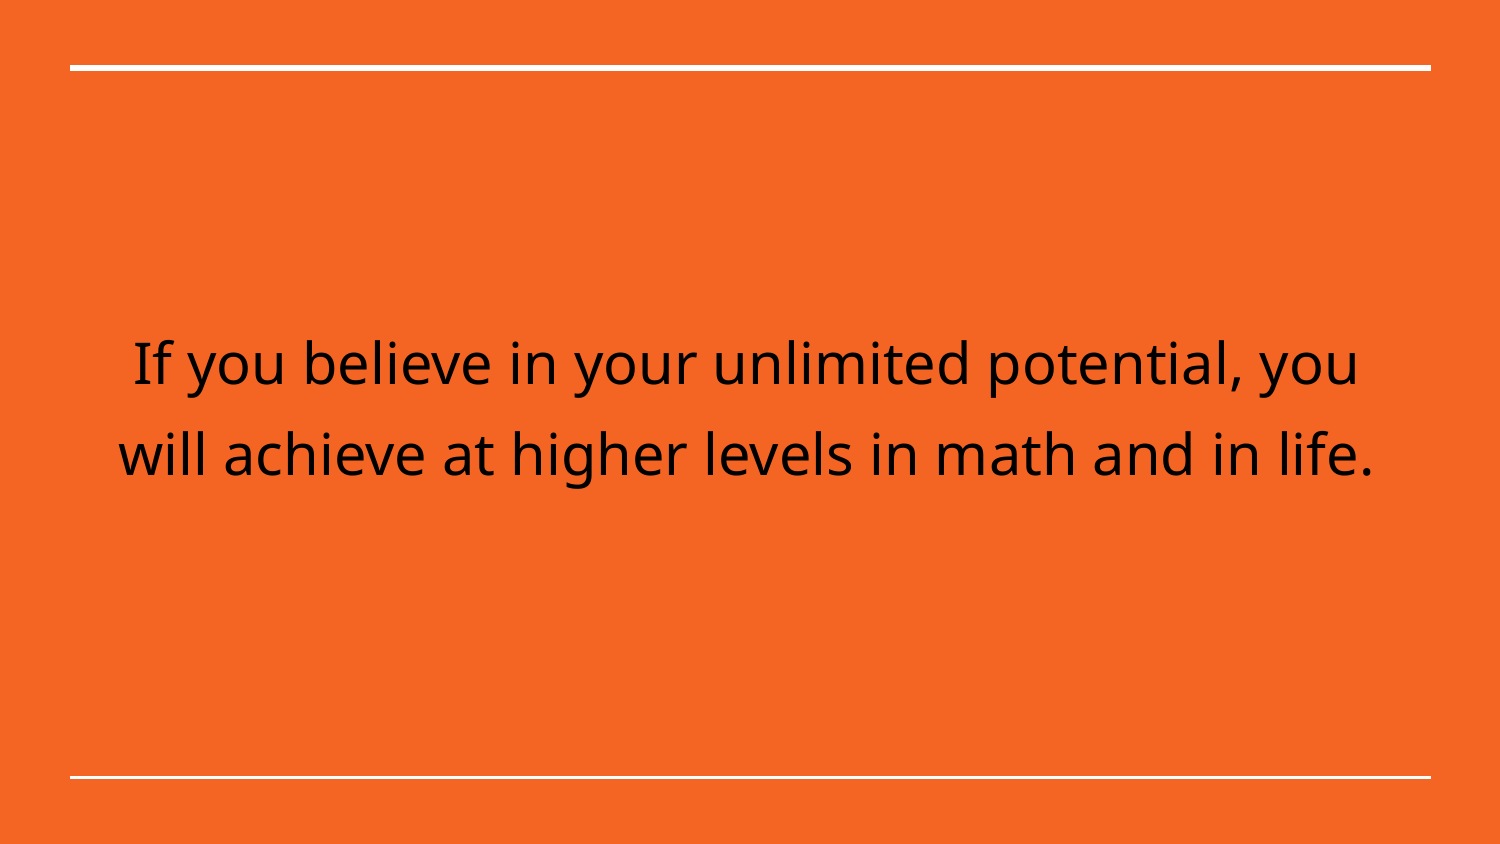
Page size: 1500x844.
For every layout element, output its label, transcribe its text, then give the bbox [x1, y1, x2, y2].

title If you believe in your unlimited potential, you will achieve at higher levels in math and in life. [66, 296, 1428, 550]
